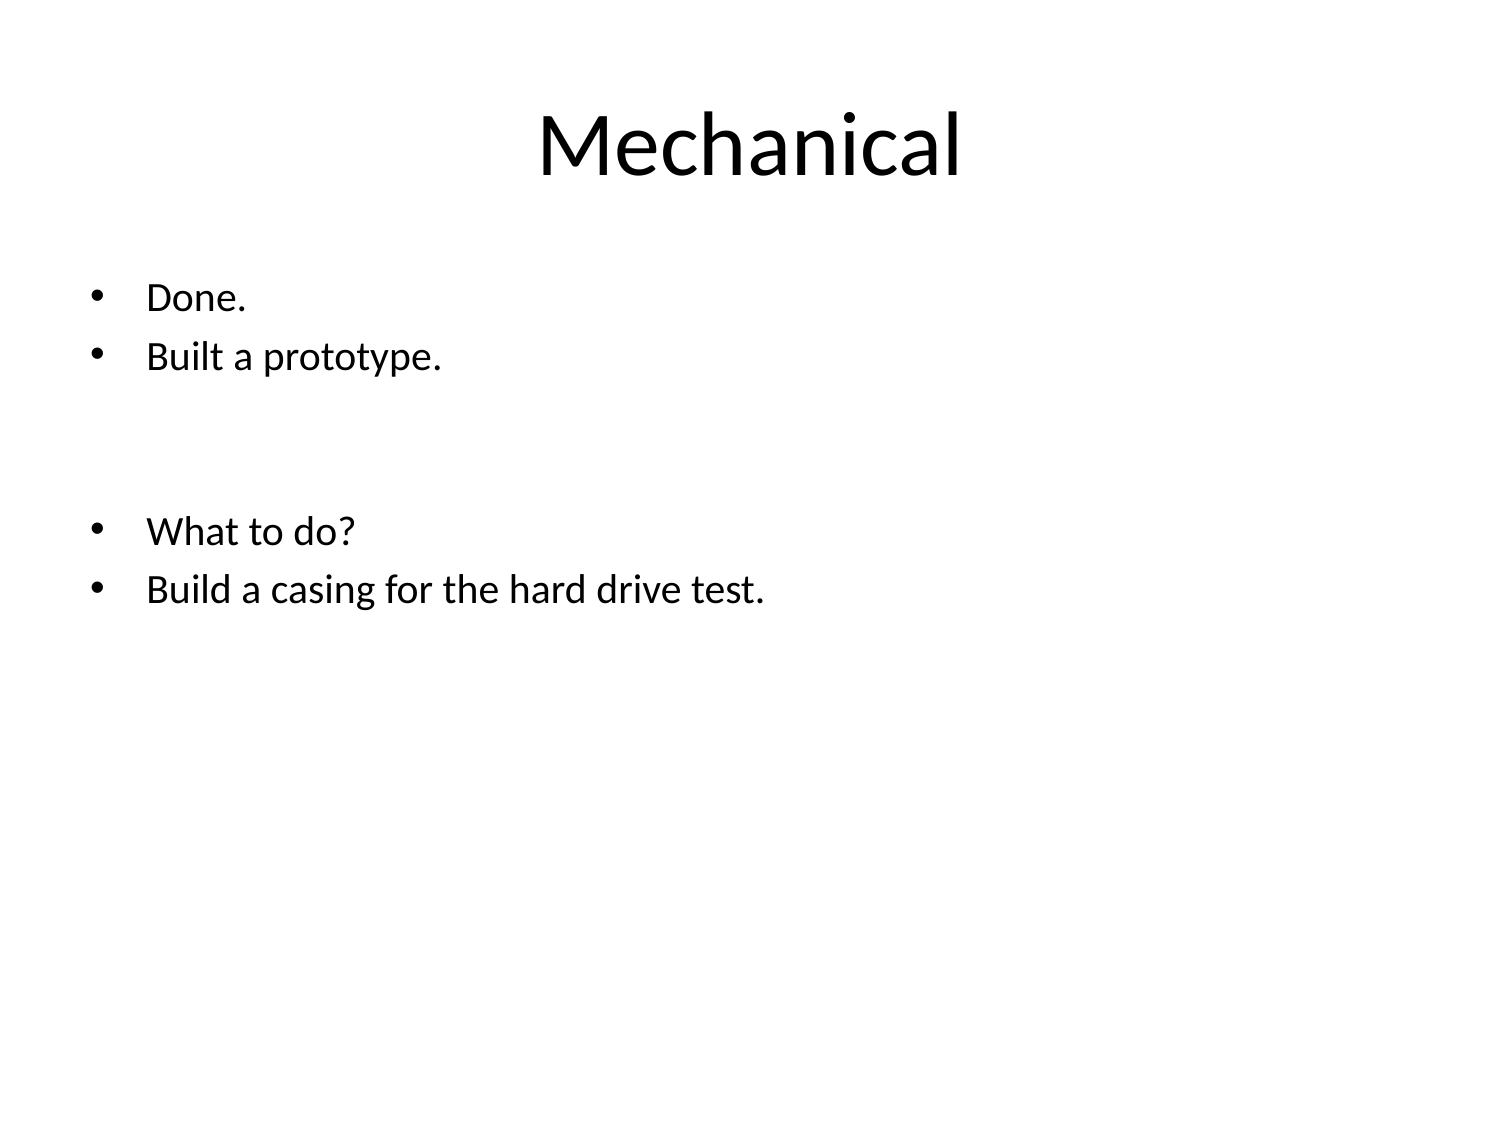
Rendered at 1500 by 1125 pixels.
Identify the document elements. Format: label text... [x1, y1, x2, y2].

list Done. Built a prototype. What to do? Build a casing for the hard drive test. [75, 262, 1425, 1005]
title Mechanical [75, 45, 1425, 233]
